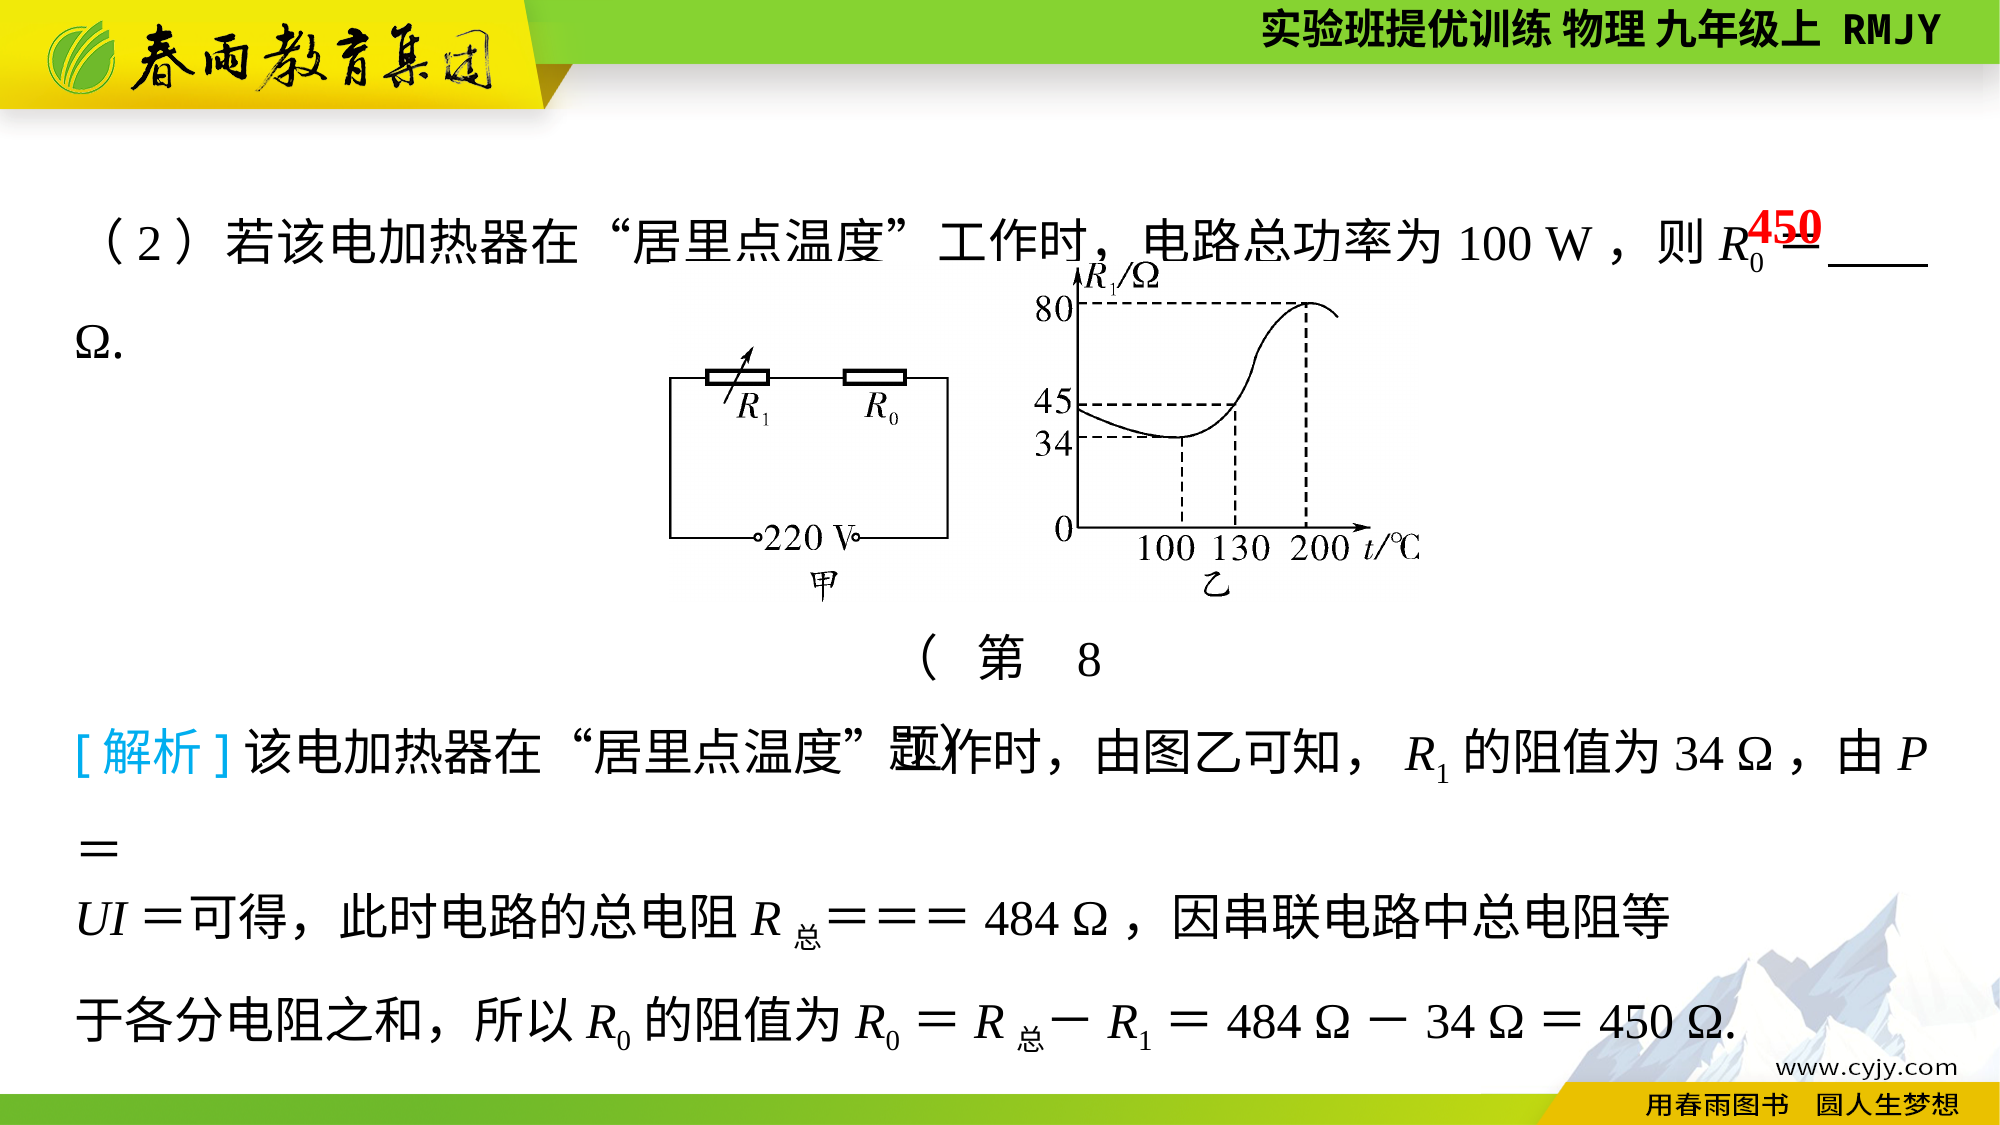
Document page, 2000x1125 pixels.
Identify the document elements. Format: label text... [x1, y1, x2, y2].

list （2）若该电加热器在“居里点温度”工作时，电路总功率为100 W，则R0＝ Ω. [59, 168, 1944, 263]
text_box （第8题） [873, 610, 1129, 694]
picture [0, 0, 2000, 1125]
text_box 450 [1733, 185, 1838, 261]
